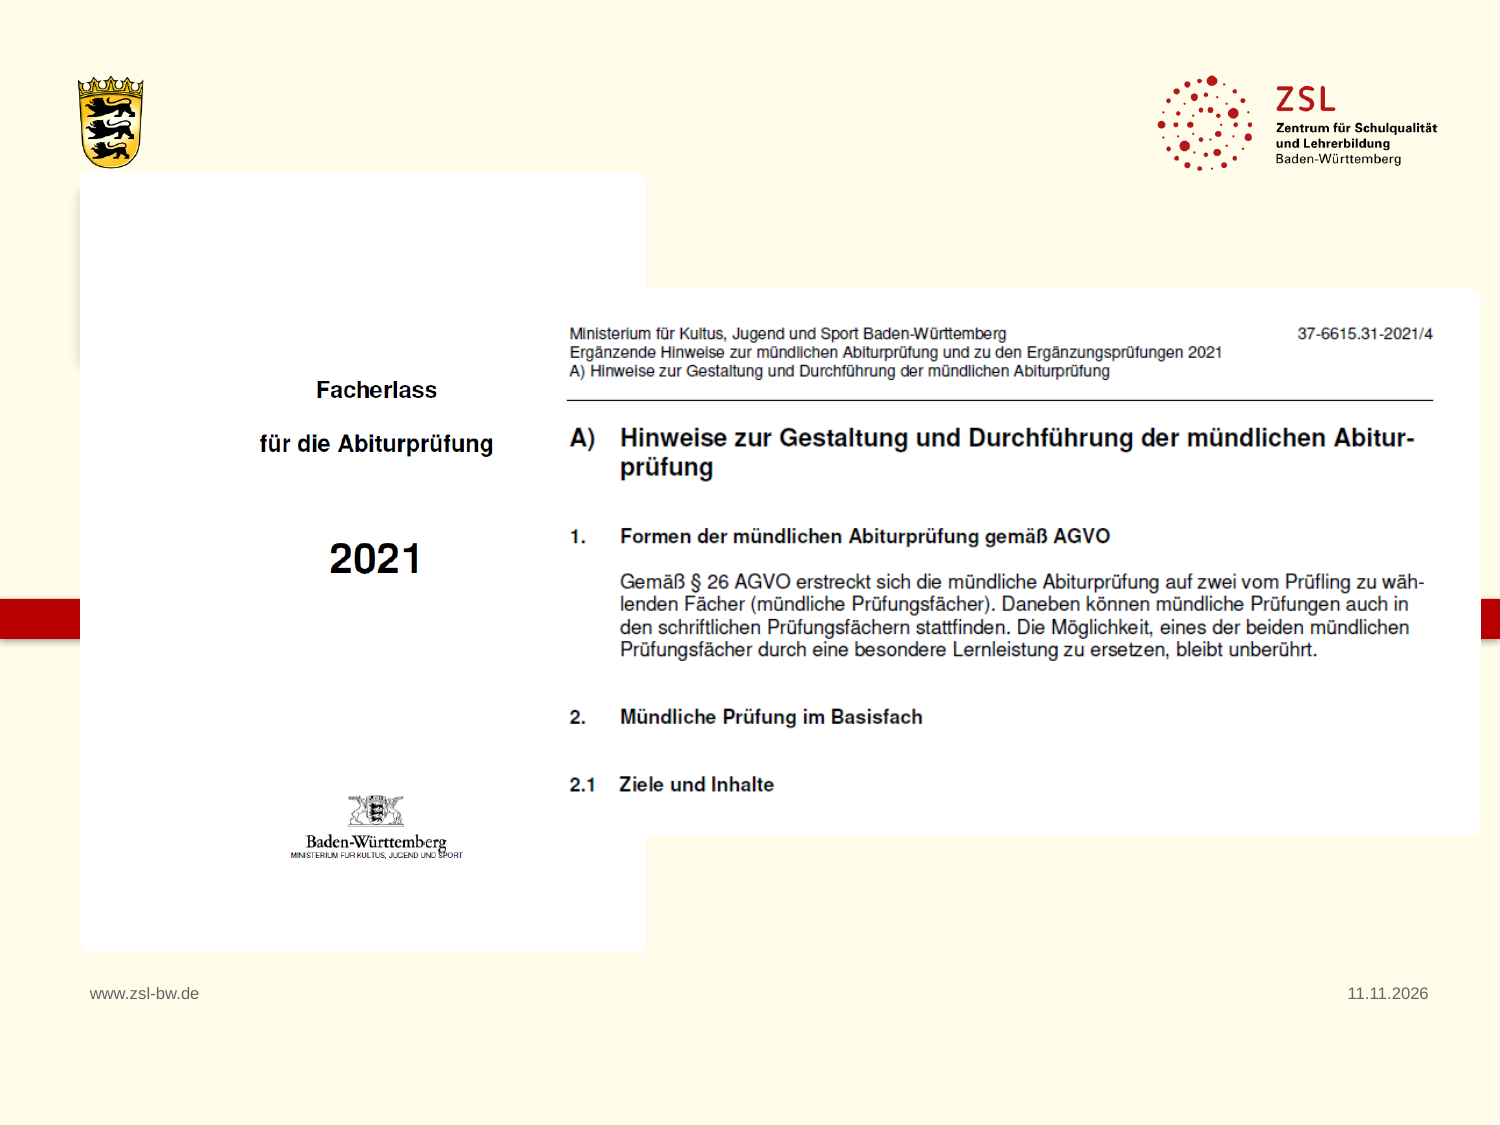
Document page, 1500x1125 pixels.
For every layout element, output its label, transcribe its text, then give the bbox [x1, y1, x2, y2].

footer www.zsl-bw.de [75, 975, 518, 1035]
picture [75, 73, 147, 172]
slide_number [1298, 975, 1444, 1035]
picture [100, 192, 1460, 933]
picture [1156, 73, 1439, 172]
